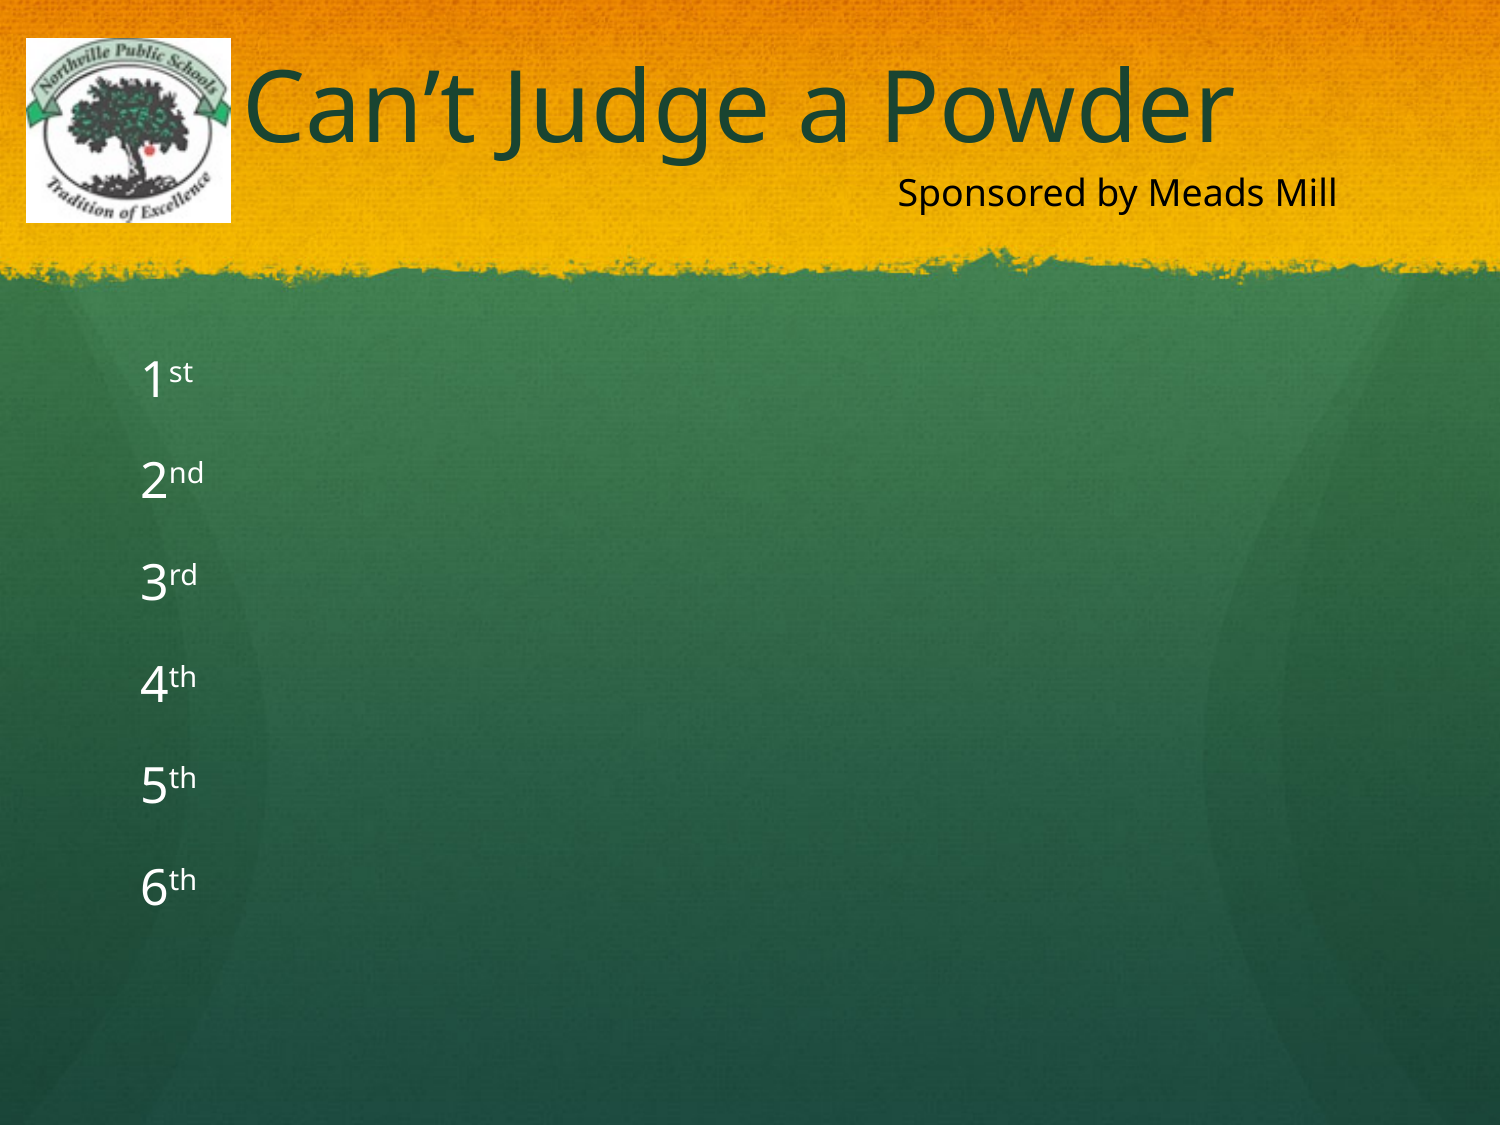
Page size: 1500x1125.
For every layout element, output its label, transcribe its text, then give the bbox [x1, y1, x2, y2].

text_box Sponsored by Meads Mill [695, 161, 1353, 222]
list 1st 2nd 3rd 4th 5th 6th [125, 339, 1375, 1026]
picture [0, 0, 1500, 1125]
title Can’t Judge a Powder [125, 13, 1353, 193]
